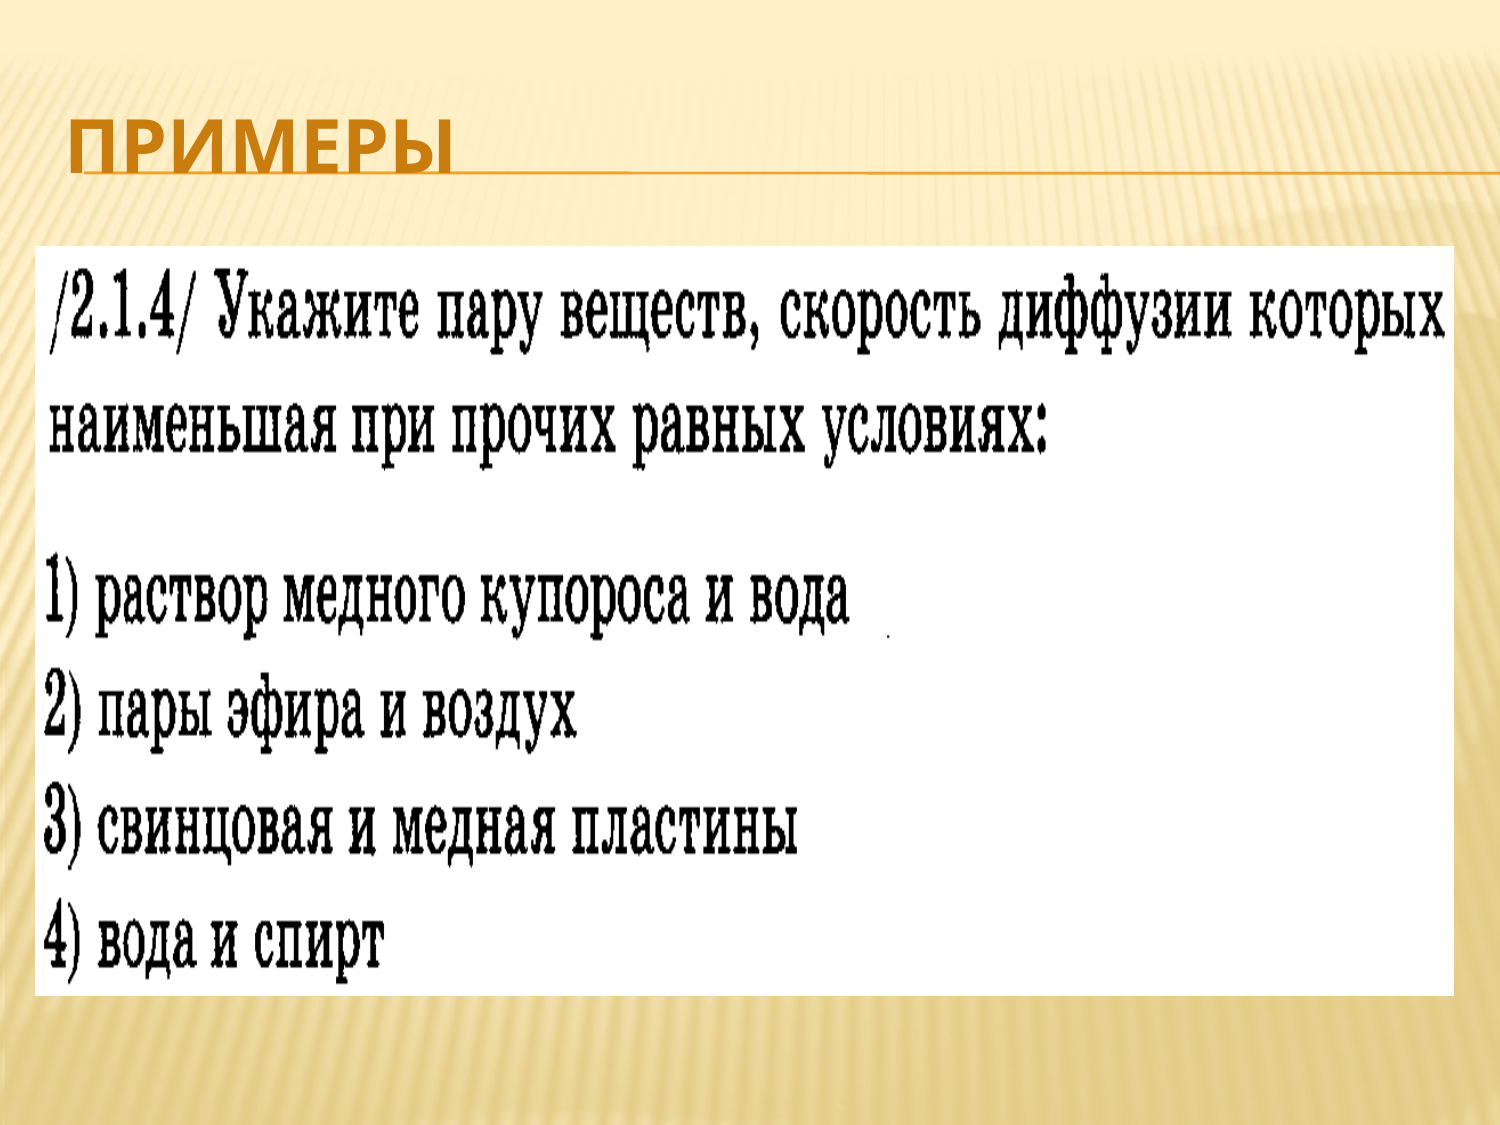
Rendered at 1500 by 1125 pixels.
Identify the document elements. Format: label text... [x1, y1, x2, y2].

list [34, 245, 1454, 997]
title ПРИМЕРЫ [50, 75, 1475, 213]
